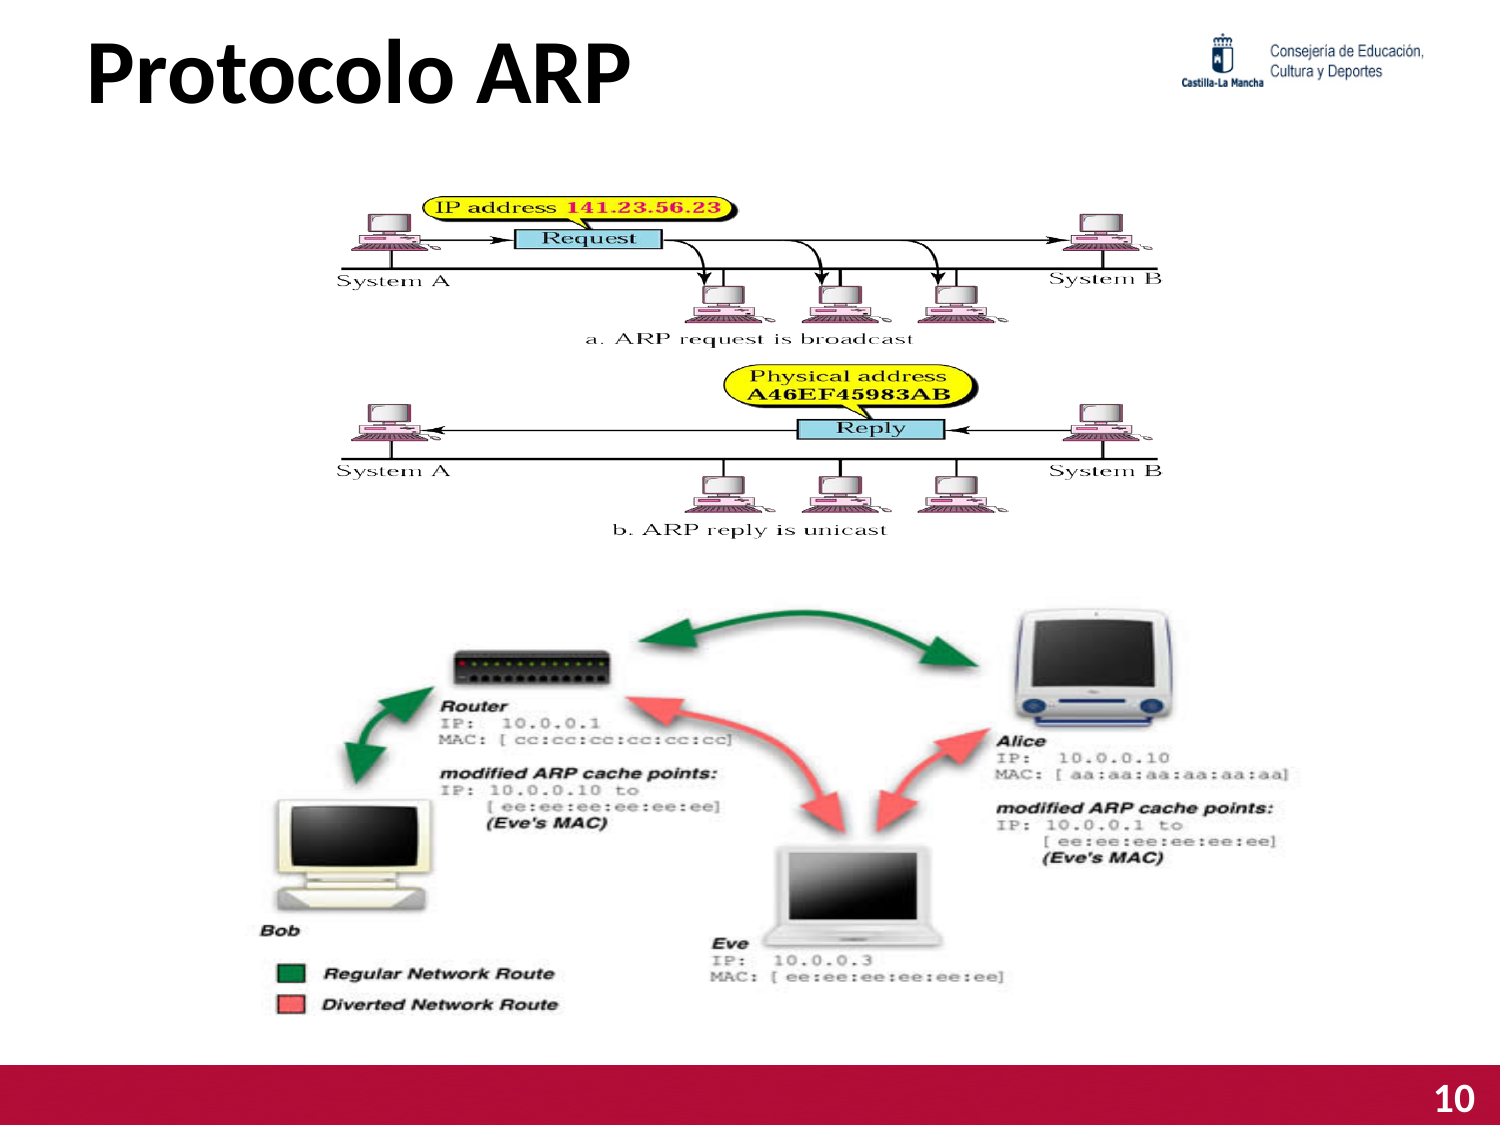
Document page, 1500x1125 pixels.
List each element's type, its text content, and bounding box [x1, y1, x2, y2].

picture [0, 1065, 1500, 1125]
title Protocolo ARP [75, 6, 1425, 197]
picture [337, 196, 1163, 540]
picture [229, 585, 1330, 1028]
